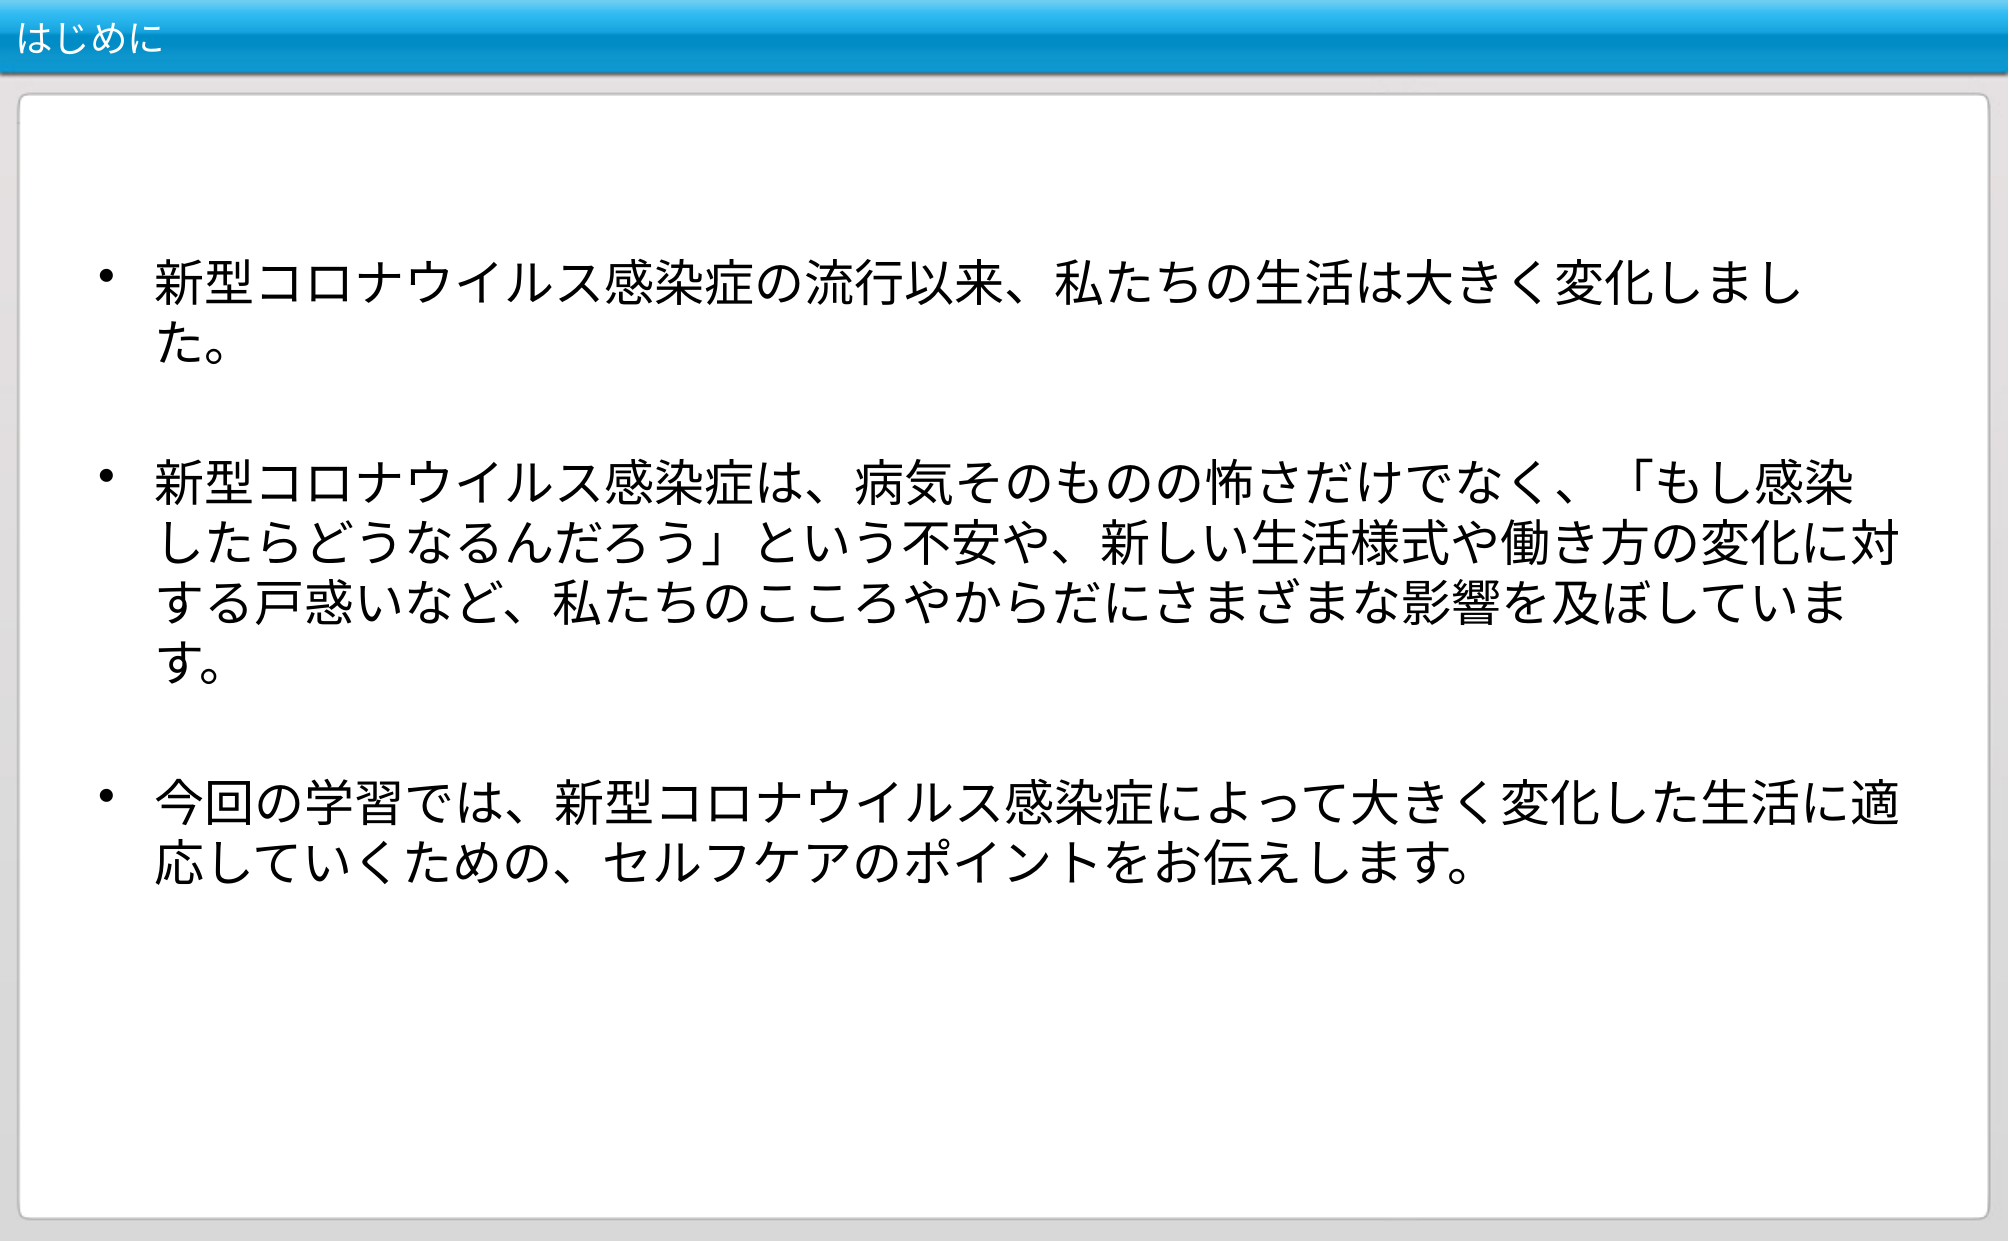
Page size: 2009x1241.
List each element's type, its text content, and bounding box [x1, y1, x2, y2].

list 新型コロナウイルス感染症の流行以来、私たちの生活は大きく変化しました。 新型コロナウイルス感染症は、病気そのものの怖さだけでなく、「もし感染したらどうなるんだろう」という不安や、新しい生活様式や働き方の変化に対する戸惑いなど、私たちのこころやからだにさまざまな影響を及ぼしています。 今回の学習では、新型コロナウイルス感染症によって大きく変化した生活に適応していくための、セルフケアのポイントをお伝えします。 [39, 122, 1961, 1187]
picture [0, 76, 2008, 1241]
title はじめに [0, 0, 2008, 76]
